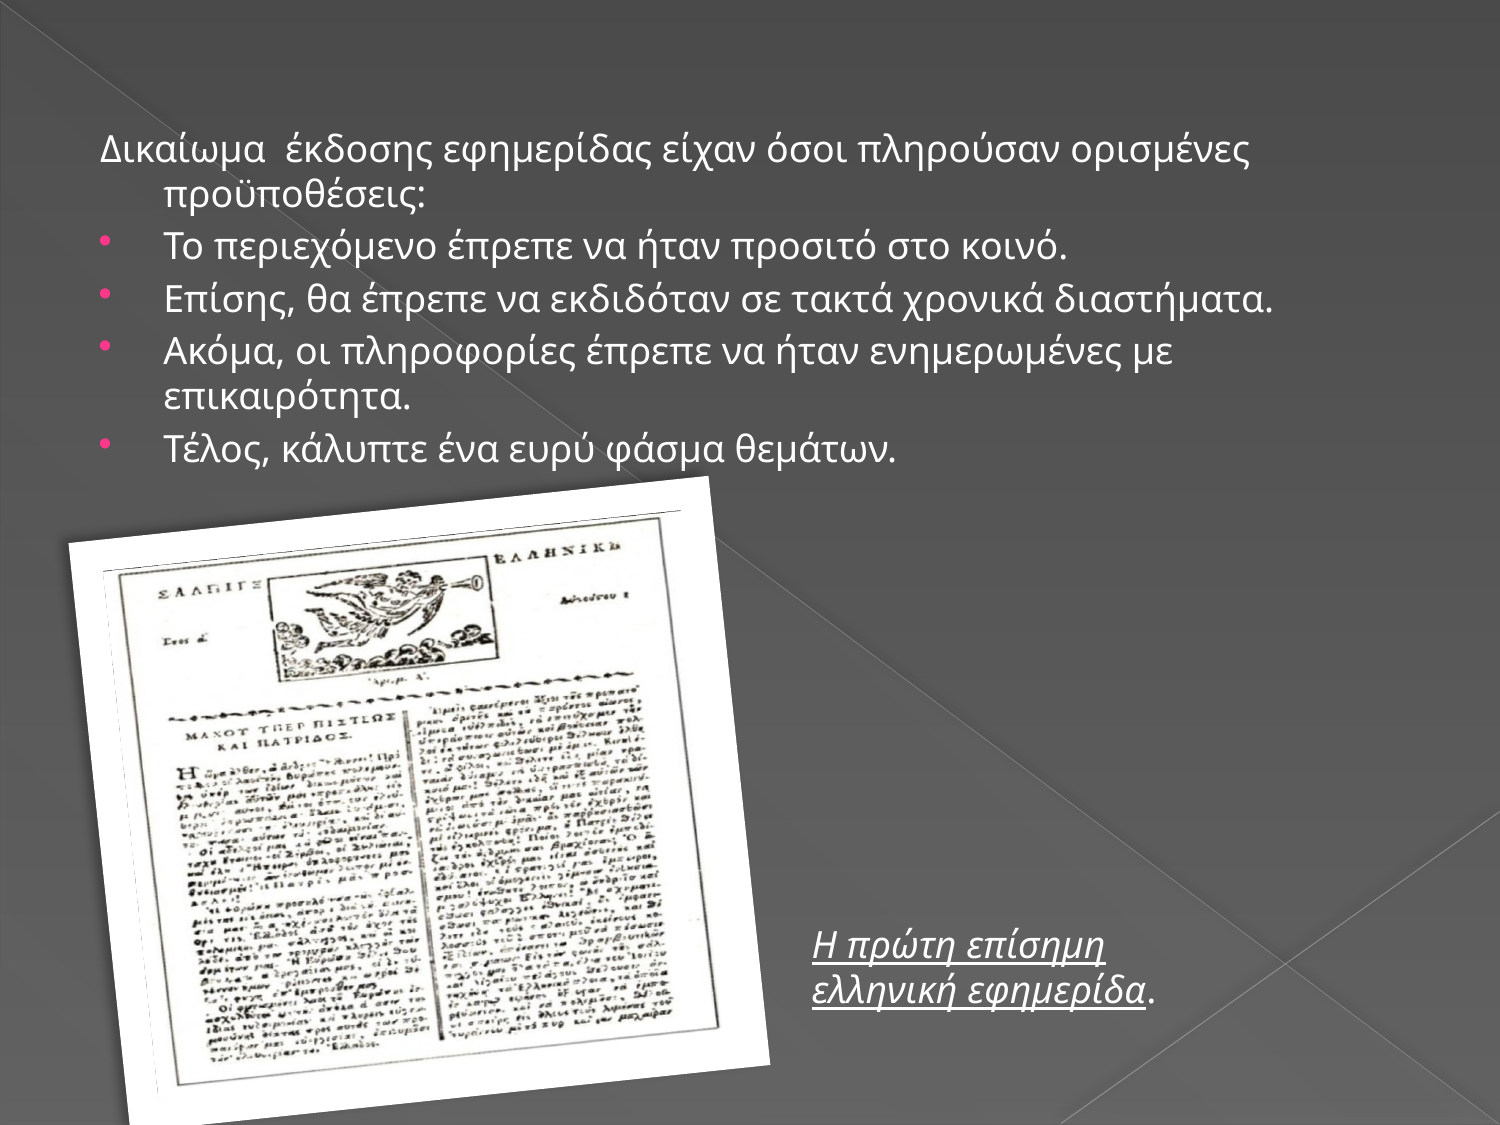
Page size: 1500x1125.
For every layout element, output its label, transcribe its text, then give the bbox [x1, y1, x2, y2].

picture [104, 512, 735, 1097]
list Δικαίωμα έκδοσης εφημερίδας είχαν όσοι πληρούσαν ορισμένες προϋποθέσεις: Το περιεχόμενο έπρεπε να ήταν προσιτό στο κοινό. Επίσης, θα έπρεπε να εκδιδόταν σε τακτά χρονικά διαστήματα. Ακόμα, οι πληροφορίες έπρεπε να ήταν ενημερωμένες με επικαιρότητα. Τέλος, κάλυπτε ένα ευρύ φάσμα θεμάτων. [75, 117, 1425, 1059]
text_box Η πρώτη επίσημη ελληνική εφημερίδα. [796, 913, 1207, 1019]
